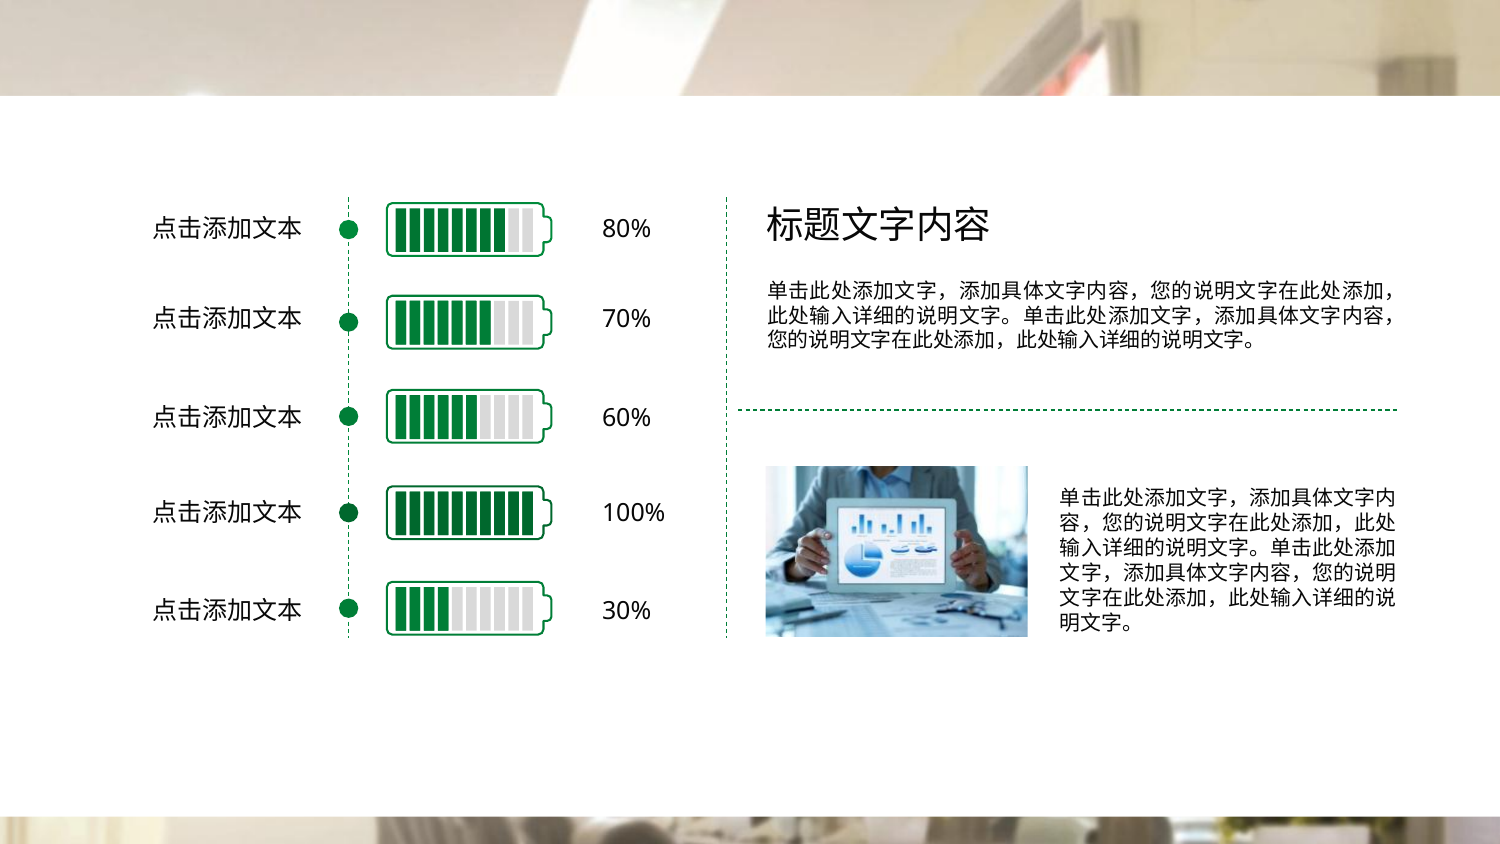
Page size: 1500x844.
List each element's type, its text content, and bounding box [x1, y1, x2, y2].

text_box 点击添加文本 [138, 489, 324, 535]
picture [0, 817, 1500, 844]
text_box 点击添加文本 [138, 587, 324, 632]
text_box 点击添加文本 [138, 295, 324, 341]
text_box 100% [587, 489, 706, 535]
text_box 单击此处添加文字，添加具体文字内容，您的说明文字在此处添加，此处输入详细的说明文字。单击此处添加文字，添加具体文字内容，您的说明文字在此处添加，此处输入详细的说明文字。 [752, 269, 1400, 385]
text_box 80% [587, 205, 706, 250]
text_box 30% [587, 587, 706, 632]
text_box 70% [587, 295, 706, 341]
text_box 点击添加文本 [138, 205, 324, 250]
text_box 60% [587, 394, 706, 439]
picture [0, 0, 1500, 95]
text_box 单击此处添加文字，添加具体文字内容，您的说明文字在此处添加，此处输入详细的说明文字。单击此处添加文字，添加具体文字内容，您的说明文字在此处添加，此处输入详细的说明文字。 [1045, 477, 1412, 642]
text_box 标题文字内容 [751, 193, 1007, 254]
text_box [338, 197, 552, 639]
text_box 点击添加文本 [138, 394, 324, 439]
text_box [763, 464, 1030, 638]
